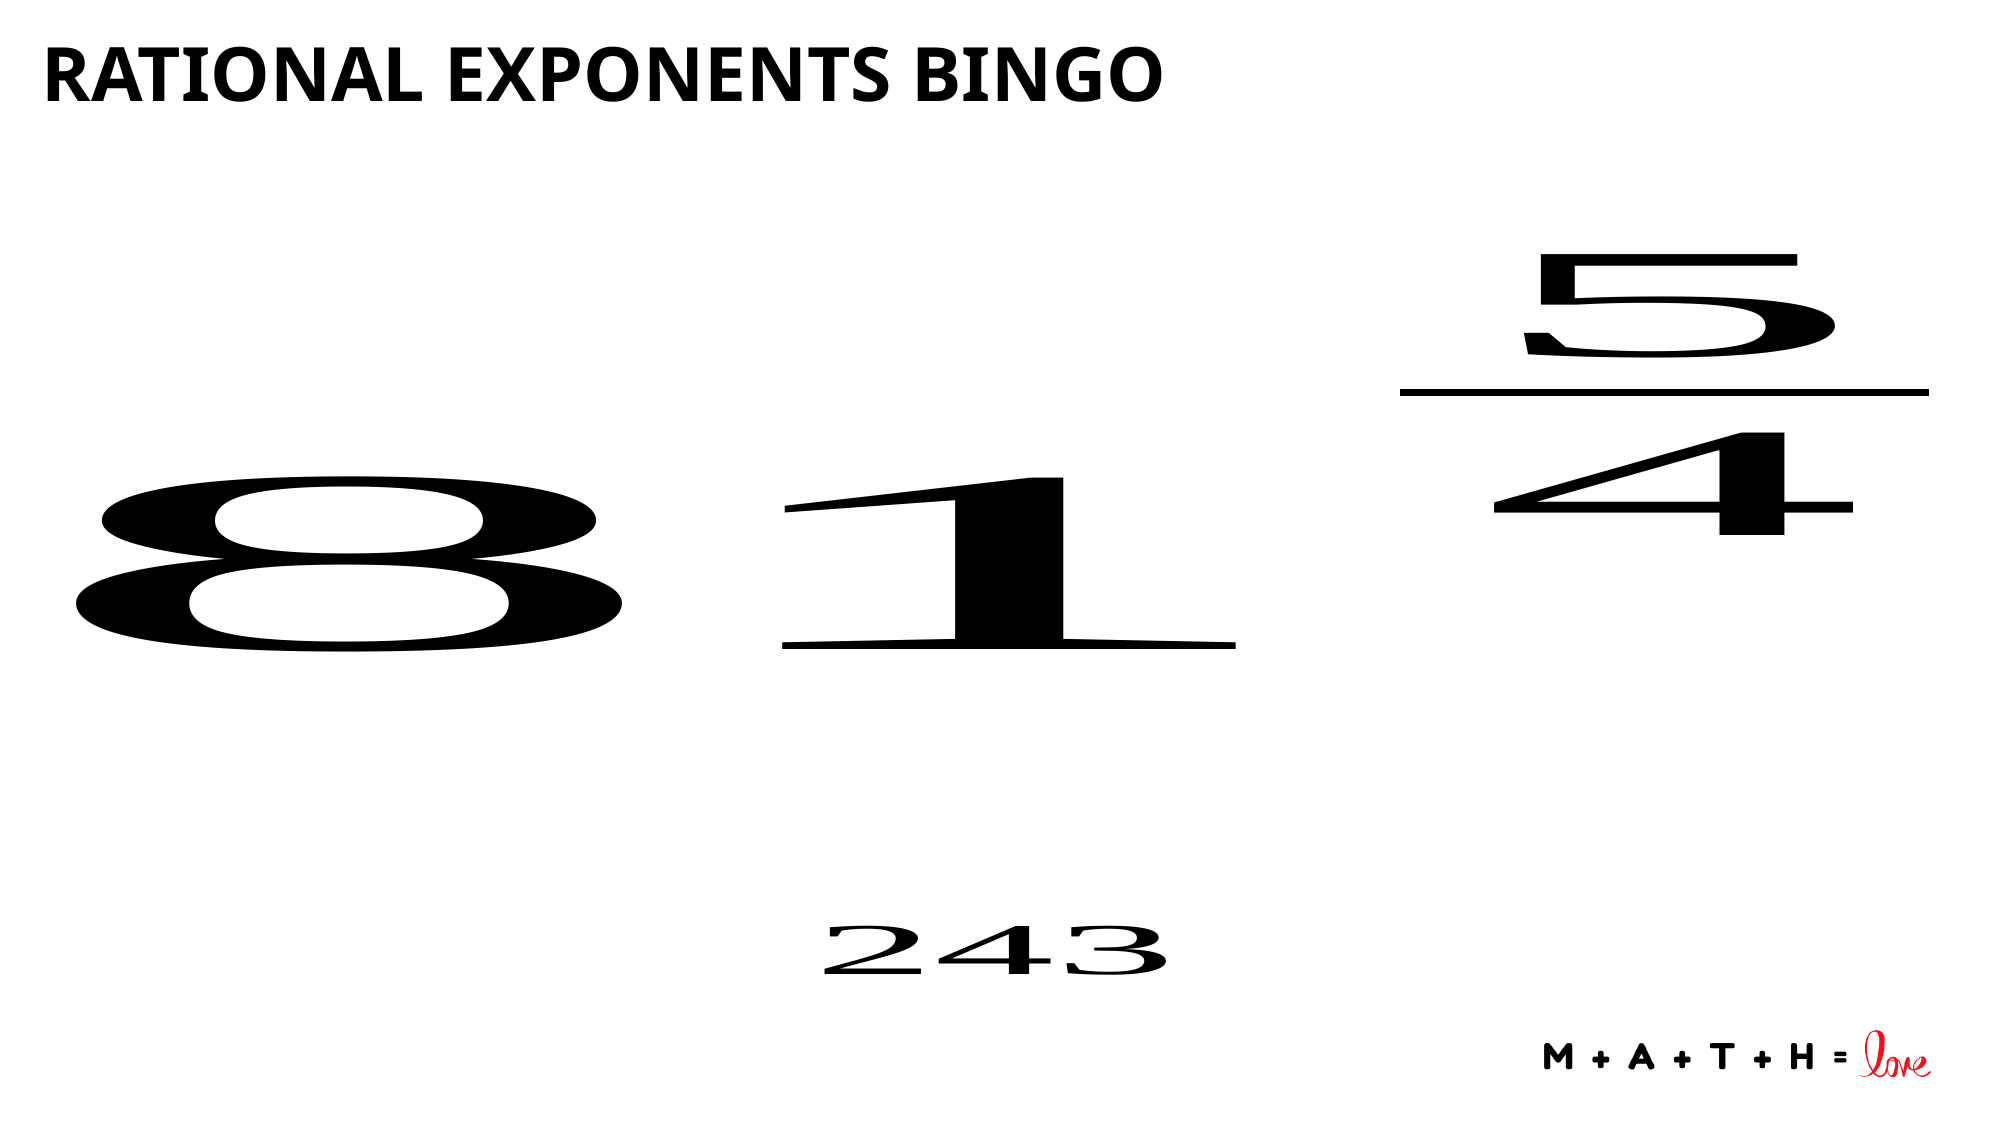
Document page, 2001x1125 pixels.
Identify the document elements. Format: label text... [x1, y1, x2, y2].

text_box RATIONAL EXPONENTS BINGO [27, 18, 1323, 124]
picture [1528, 1026, 1941, 1082]
